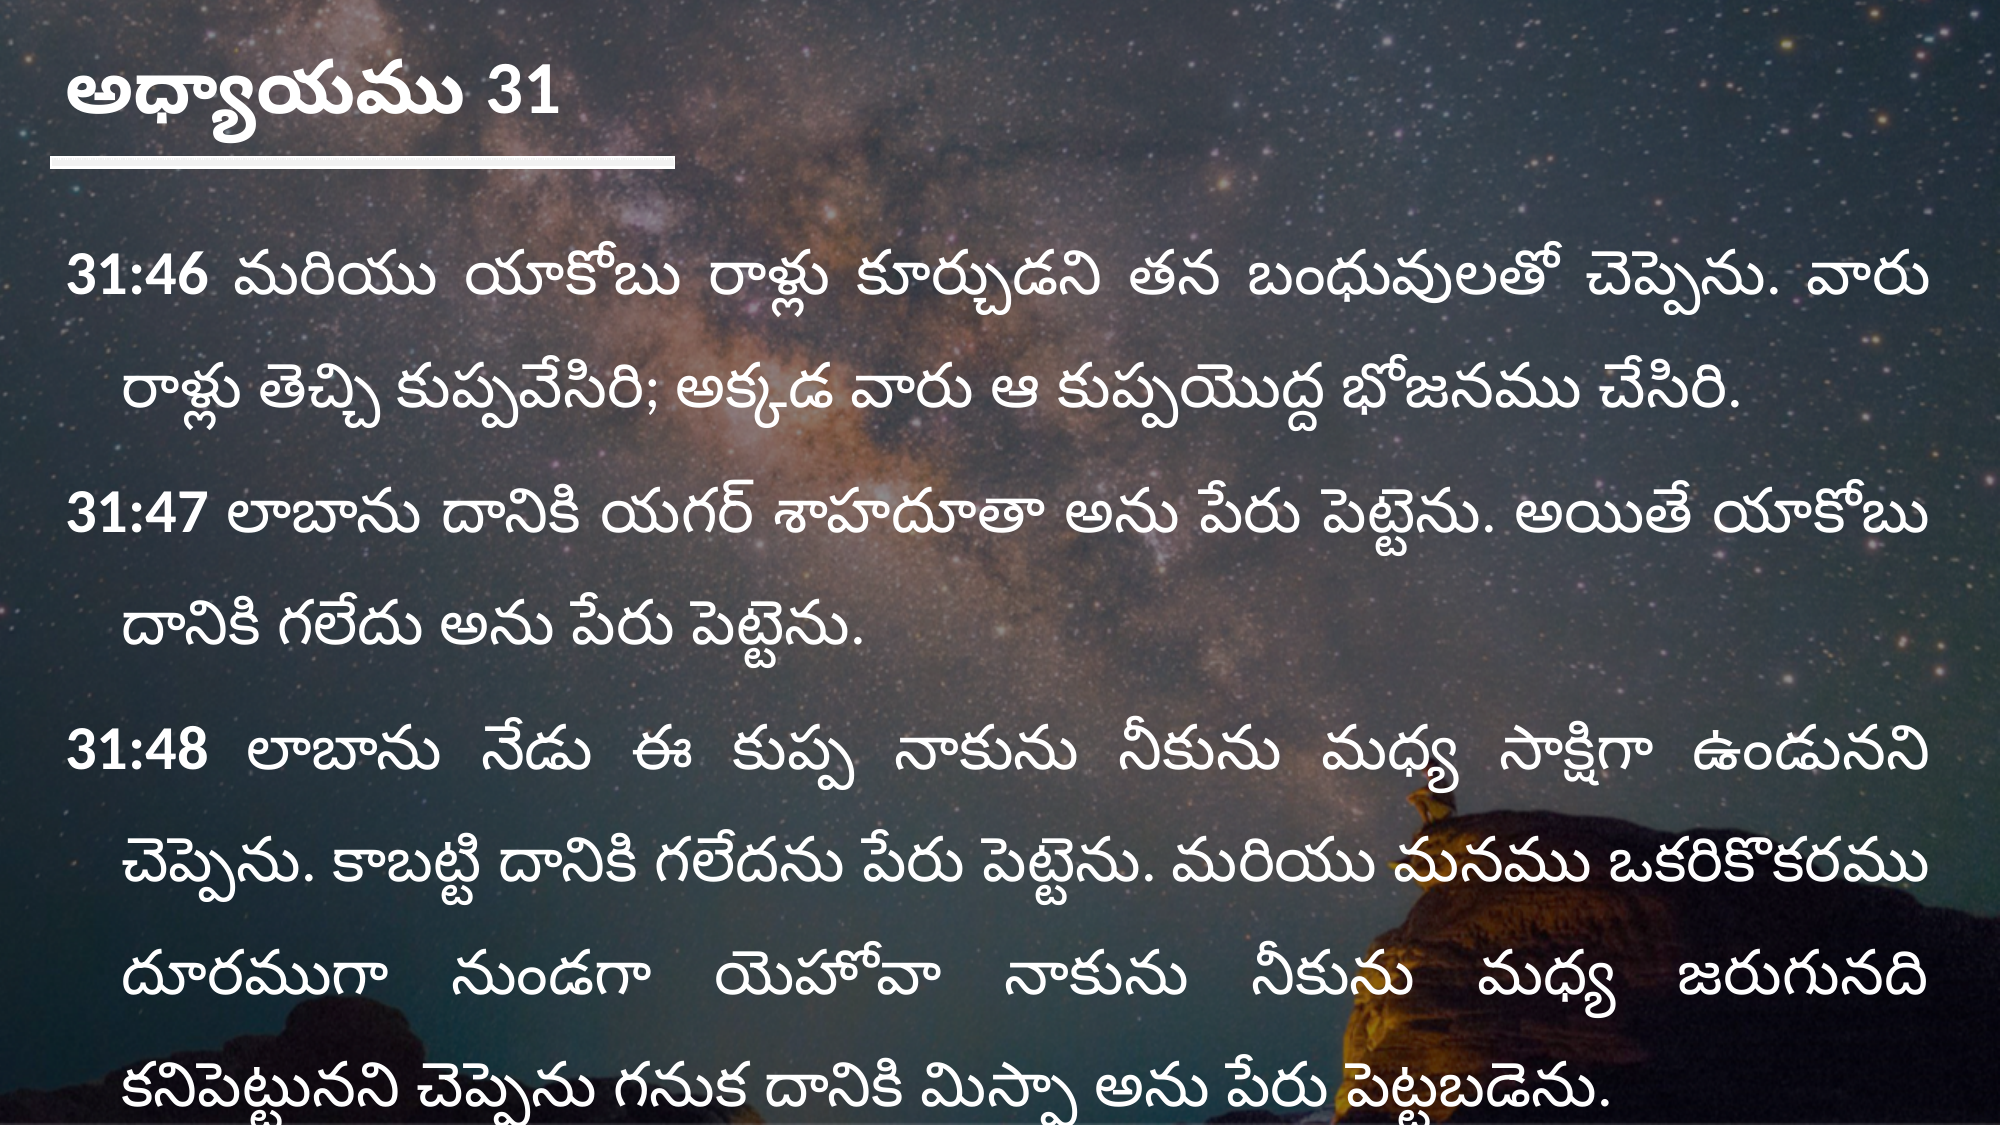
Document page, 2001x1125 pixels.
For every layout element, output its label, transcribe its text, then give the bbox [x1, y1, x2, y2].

list 31:46 మరియు యాకోబు రాళ్లు కూర్చుడని తన బంధువులతో చెప్పెను. వారు రాళ్లు తెచ్చి కుప్పవేసిరి; అక్కడ వారు ఆ కుప్పయొద్ద భోజనము చేసిరి. 31:47 లాబాను దానికి యగర్‌ శాహదూతా అను పేరు పెట్టెను. అయితే యాకోబు దానికి గలేదు అను పేరు పెట్టెను. 31:48 లాబాను నేడు ఈ కుప్ప నాకును నీకును మధ్య సాక్షిగా ఉండునని చెప్పెను. కాబట్టి దానికి గలేదను పేరు పెట్టెను. మరియు మనము ఒకరికొకరము దూరముగా నుండగా యెహోవా నాకును నీకును మధ్య జరుగునది కనిపెట్టునని చెప్పెను గనుక దానికి మిస్పా అను పేరు పెట్టబడెను. [50, 187, 1946, 1063]
title అధ్యాయము 31 [50, 0, 1925, 167]
picture [0, 0, 2000, 1125]
